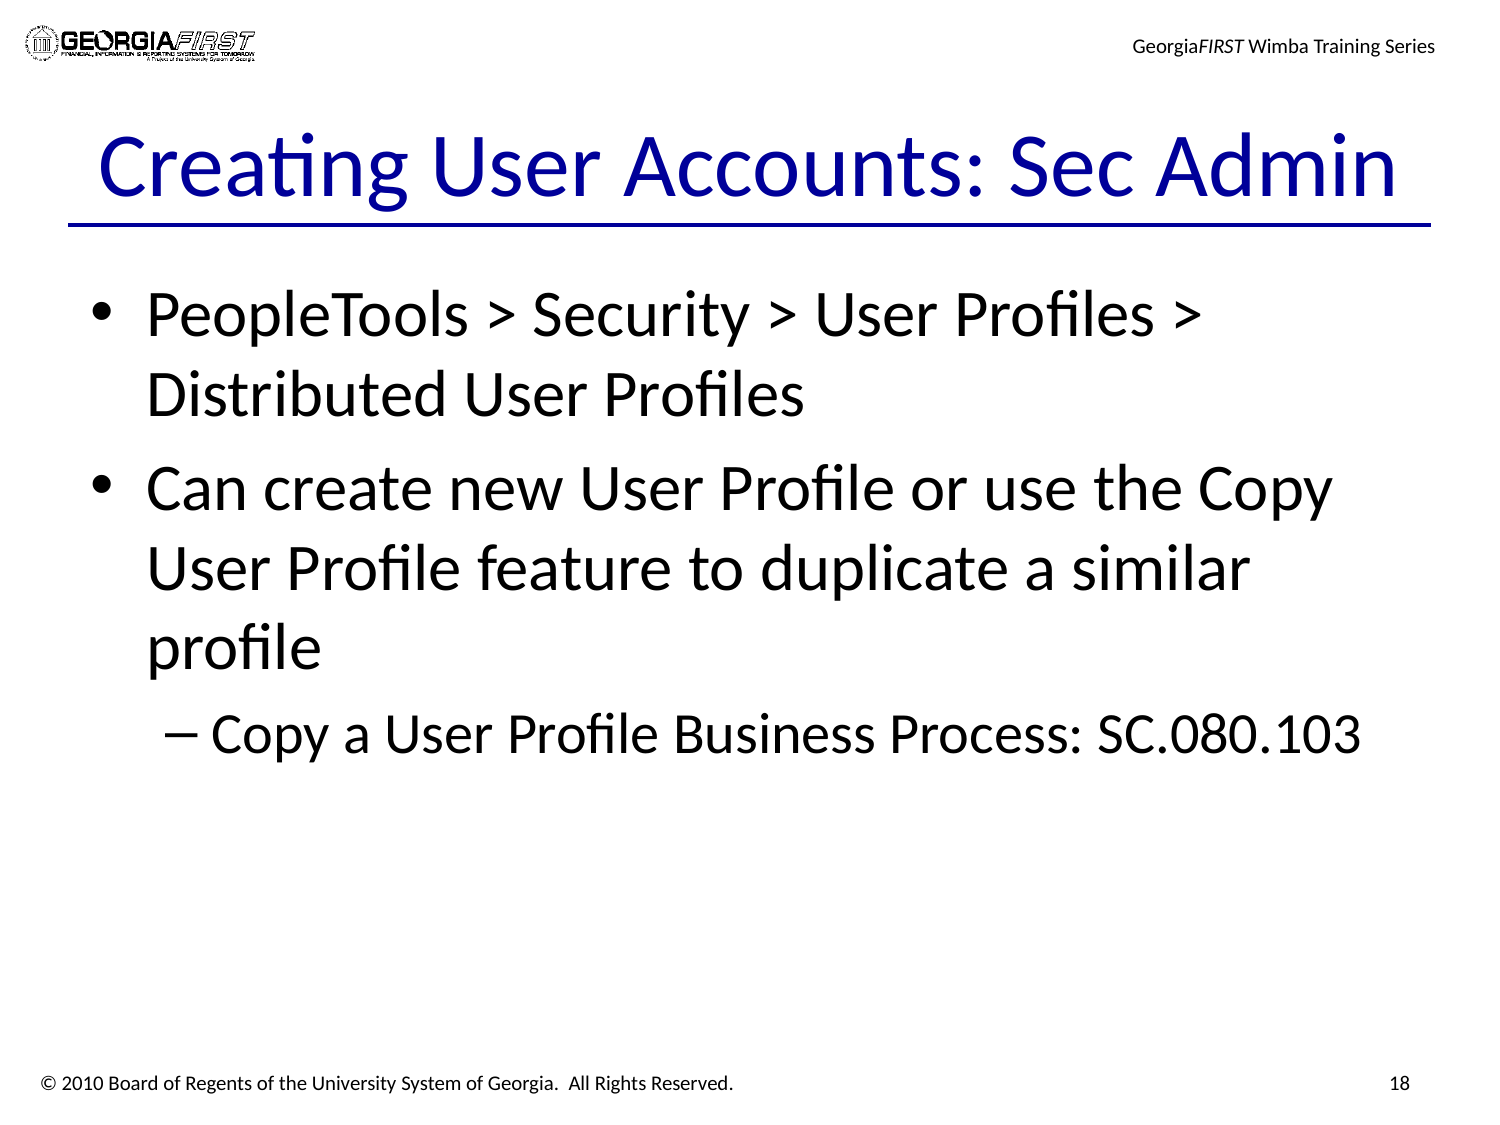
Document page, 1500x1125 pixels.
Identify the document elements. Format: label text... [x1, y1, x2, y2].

list PeopleTools > Security > User Profiles > Distributed User Profiles Can create new User Profile or use the Copy User Profile feature to duplicate a similar profile Copy a User Profile Business Process: SC.080.103 [75, 262, 1425, 1005]
title Creating User Accounts: Sec Admin [75, 87, 1425, 233]
picture [24, 24, 255, 63]
